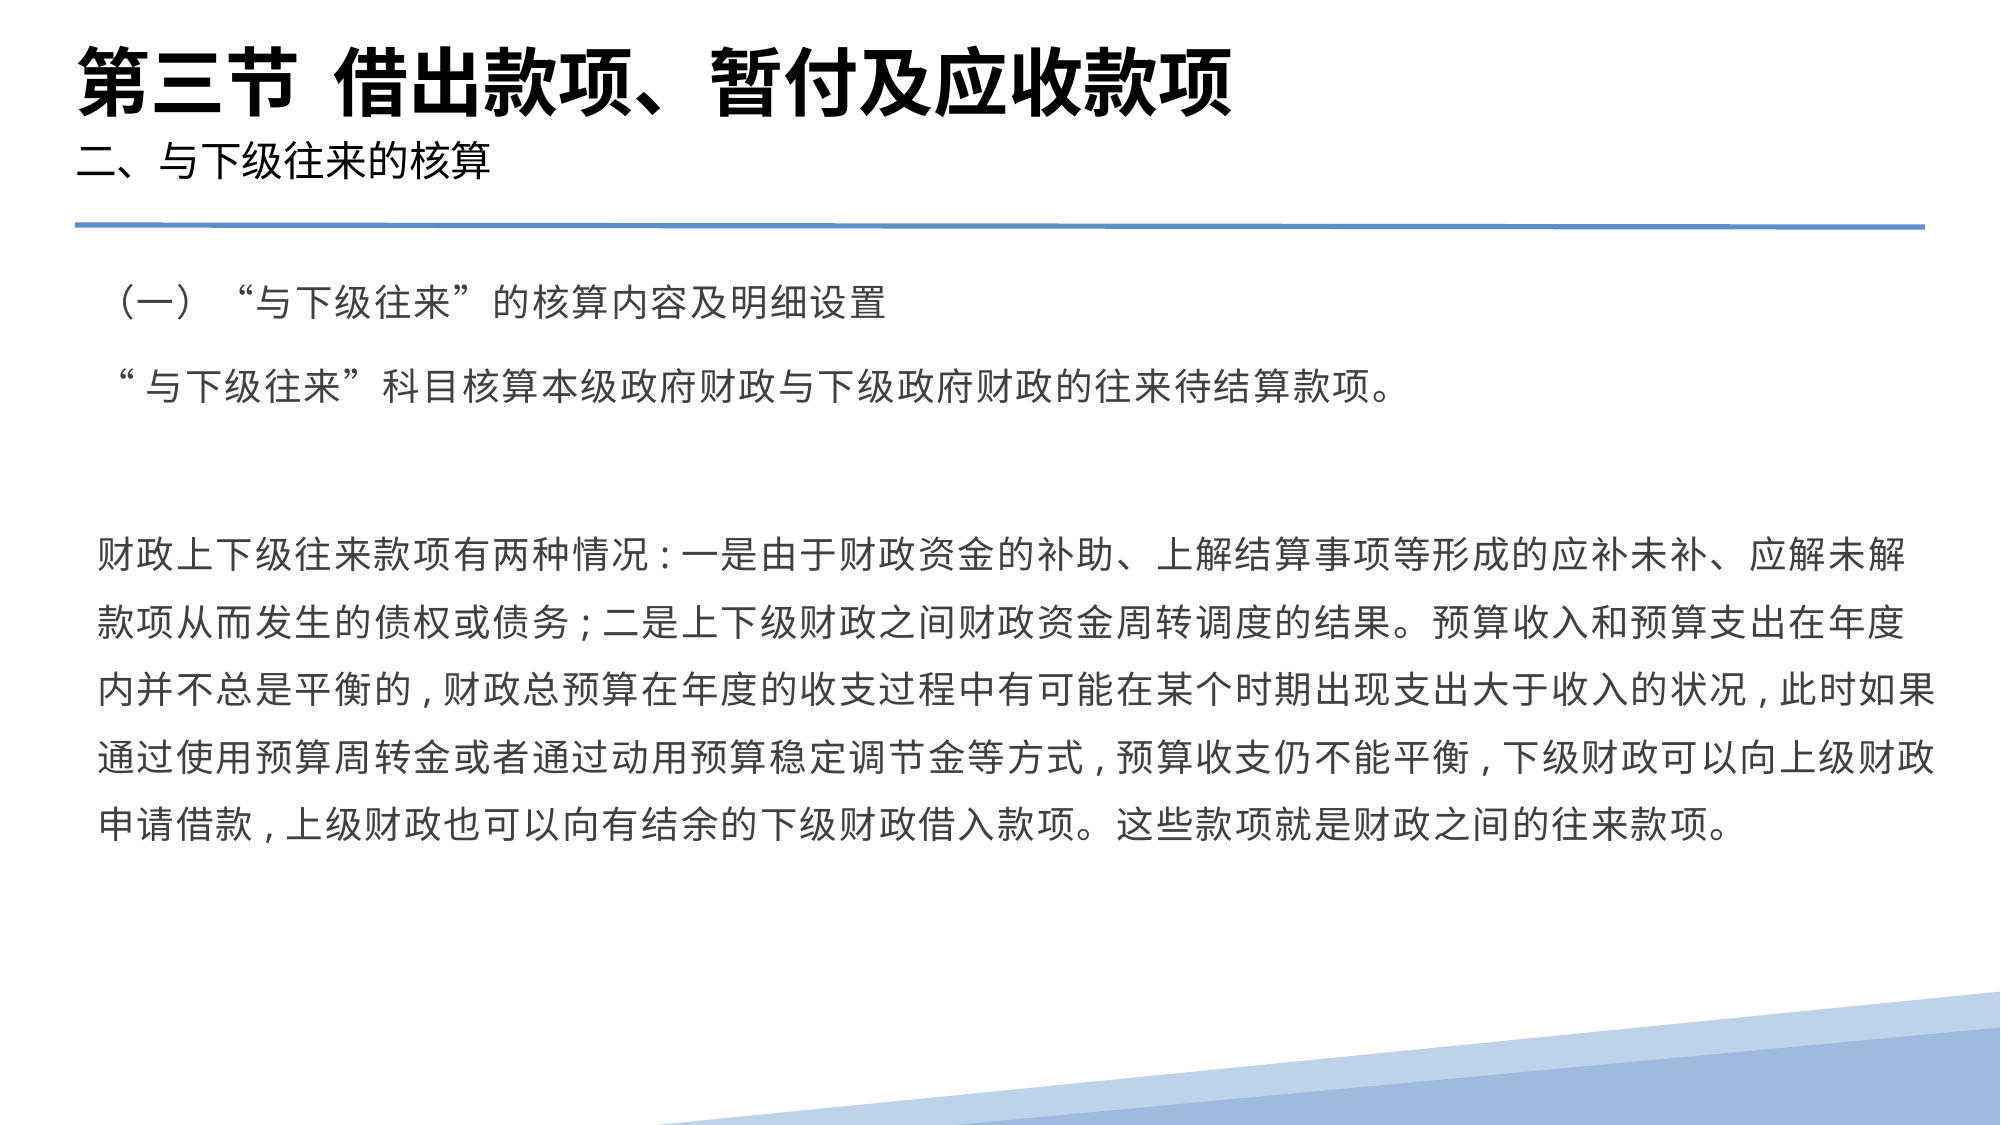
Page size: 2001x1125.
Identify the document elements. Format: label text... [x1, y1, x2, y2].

text_box 第三节 借出款项、暂付及应收款项 [75, 24, 1925, 124]
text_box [656, 991, 2000, 1125]
text_box 二、与下级往来的核算 [75, 124, 1925, 200]
text_box （一）“与下级往来”的核算内容及明细设置 “与下级往来”科目核算本级政府财政与下级政府财政的往来待结算款项。 财政上下级往来款项有两种情况:一是由于财政资金的补助、上解结算事项等形成的应补未补、应解未解款项从而发生的债权或债务;二是上下级财政之间财政资金周转调度的结果。预算收入和预算支出在年度内并不总是平衡的,财政总预算在年度的收支过程中有可能在某个时期出现支出大于收入的状况,此时如果通过使用预算周转金或者通过动用预算稳定调节金等方式,预算收支仍不能平衡,下级财政可以向上级财政申请借款,上级财政也可以向有结余的下级财政借入款项。这些款项就是财政之间的往来款项。 [86, 252, 1958, 898]
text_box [74, 224, 1925, 228]
